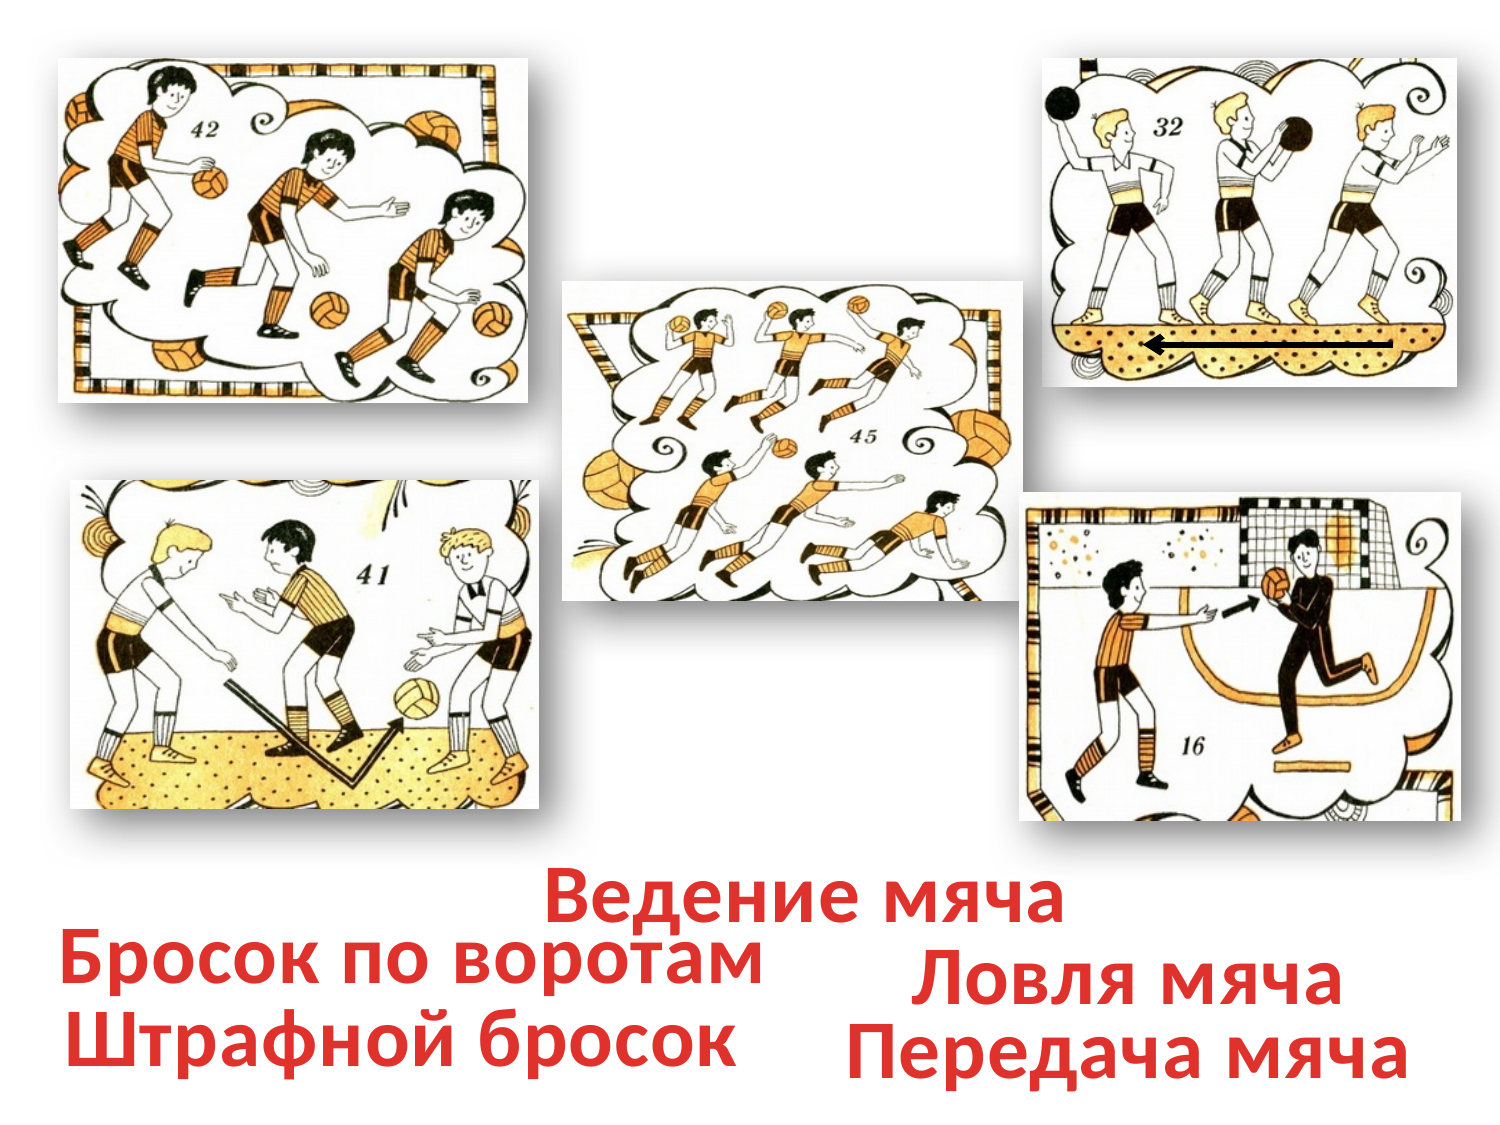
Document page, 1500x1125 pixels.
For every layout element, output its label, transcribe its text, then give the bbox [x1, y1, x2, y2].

picture [70, 480, 539, 809]
text_box Бросок по воротам [41, 893, 786, 1008]
picture [58, 58, 528, 403]
text_box Ловля мяча [756, 914, 1500, 1029]
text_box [1042, 58, 1458, 387]
picture [562, 280, 1461, 821]
text_box Штрафной бросок [29, 975, 774, 1091]
text_box Передача мяча [756, 1029, 1500, 1103]
text_box Ведение мяча [433, 832, 1178, 947]
